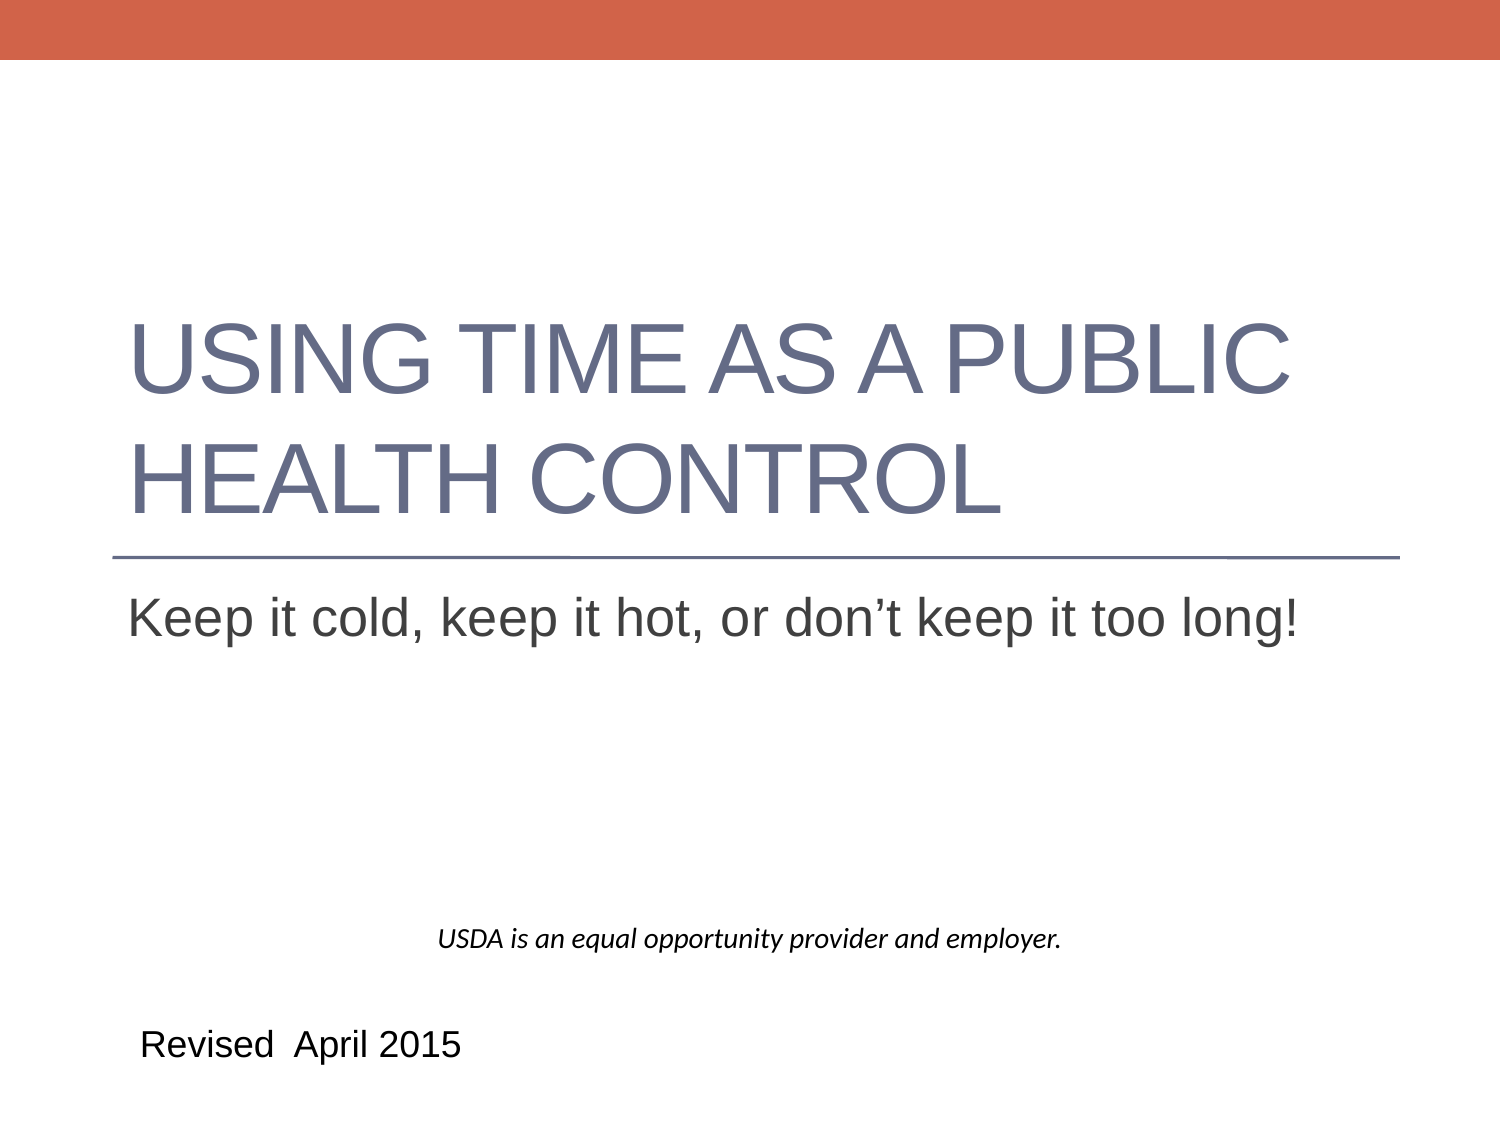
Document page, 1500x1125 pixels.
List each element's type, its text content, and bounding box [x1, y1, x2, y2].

subtitle Keep it cold, keep it hot, or don’t keep it too long! [112, 575, 1400, 1013]
text_box Revised April 2015 [125, 1012, 750, 1073]
title Using Time as a public health control [112, 224, 1400, 542]
text_box USDA is an equal opportunity provider and employer. [193, 912, 1307, 963]
